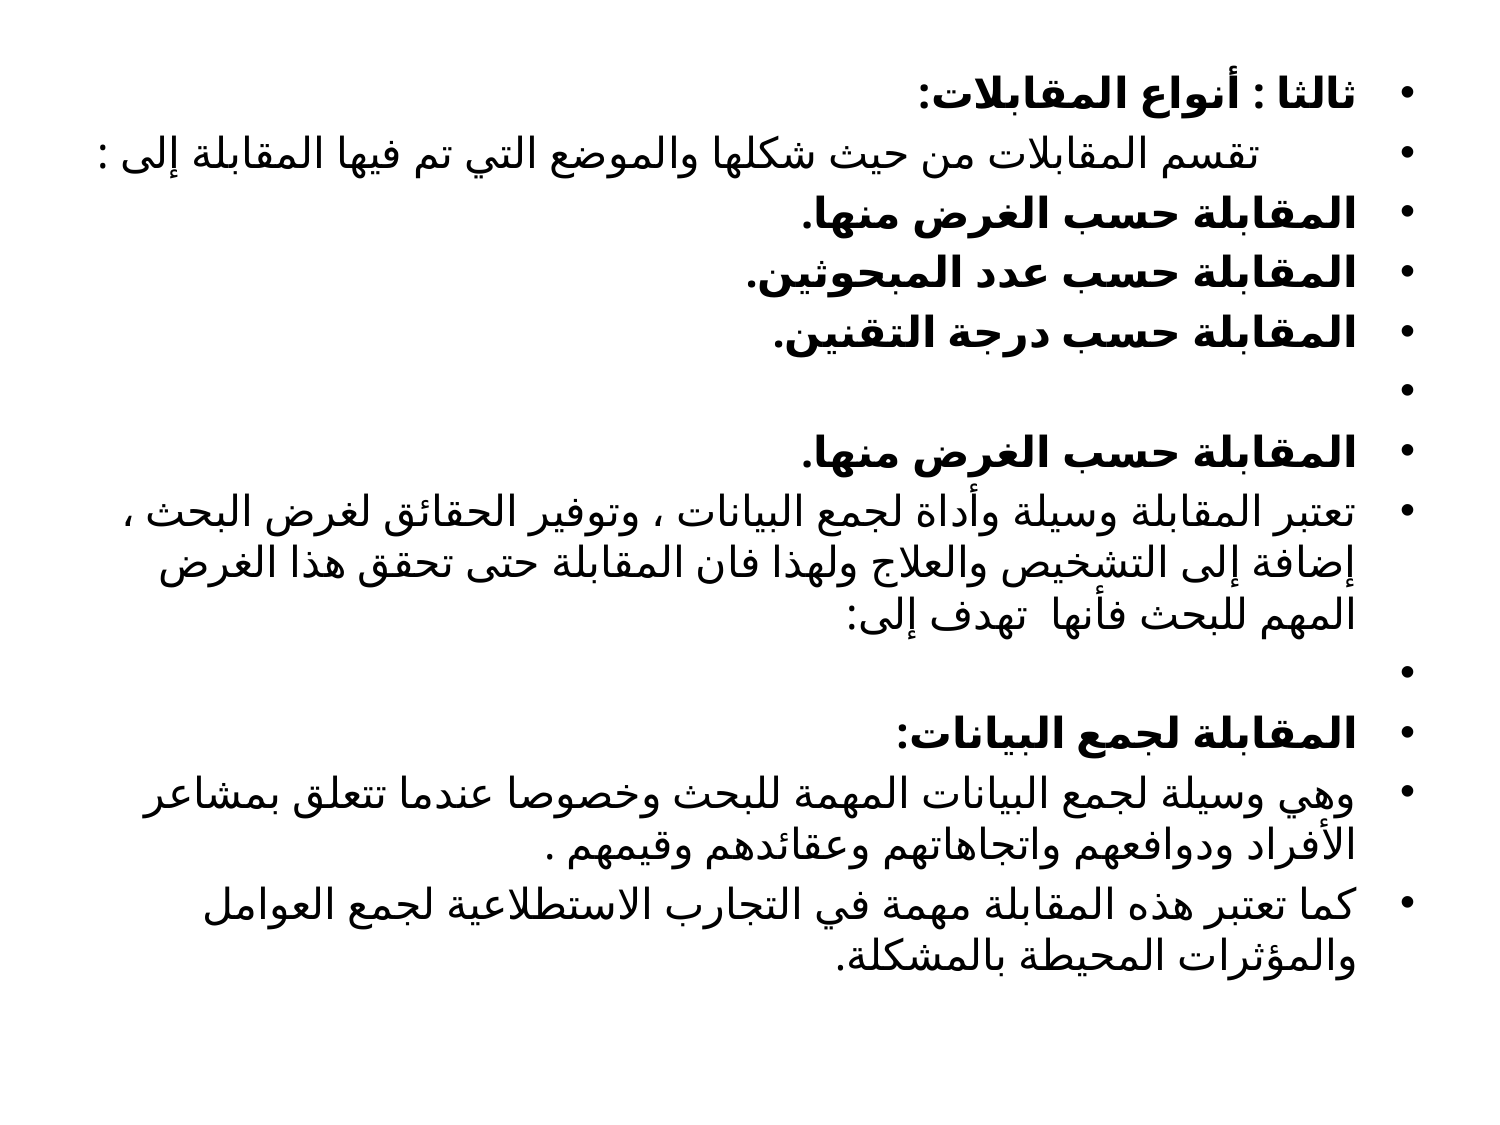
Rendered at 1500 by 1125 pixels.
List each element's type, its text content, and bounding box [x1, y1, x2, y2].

list ثالثا : أنواع المقابلات: تقسم المقابلات من حيث شكلها والموضع التي تم فيها المقابلة إلى : المقابلة حسب الغرض منها. المقابلة حسب عدد المبحوثين. المقابلة حسب درجة التقنين. المقابلة حسب الغرض منها. تعتبر المقابلة وسيلة وأداة لجمع البيانات ، وتوفير الحقائق لغرض البحث ، إضافة إلى التشخيص والعلاج ولهذا فان المقابلة حتى تحقق هذا الغرض المهم للبحث فأنها تهدف إلى: المقابلة لجمع البيانات: وهي وسيلة لجمع البيانات المهمة للبحث وخصوصا عندما تتعلق بمشاعر الأفراد ودوافعهم واتجاهاتهم وعقائدهم وقيمهم . كما تعتبر هذه المقابلة مهمة في التجارب الاستطلاعية لجمع العوامل والمؤثرات المحيطة بالمشكلة. [75, 58, 1425, 1005]
